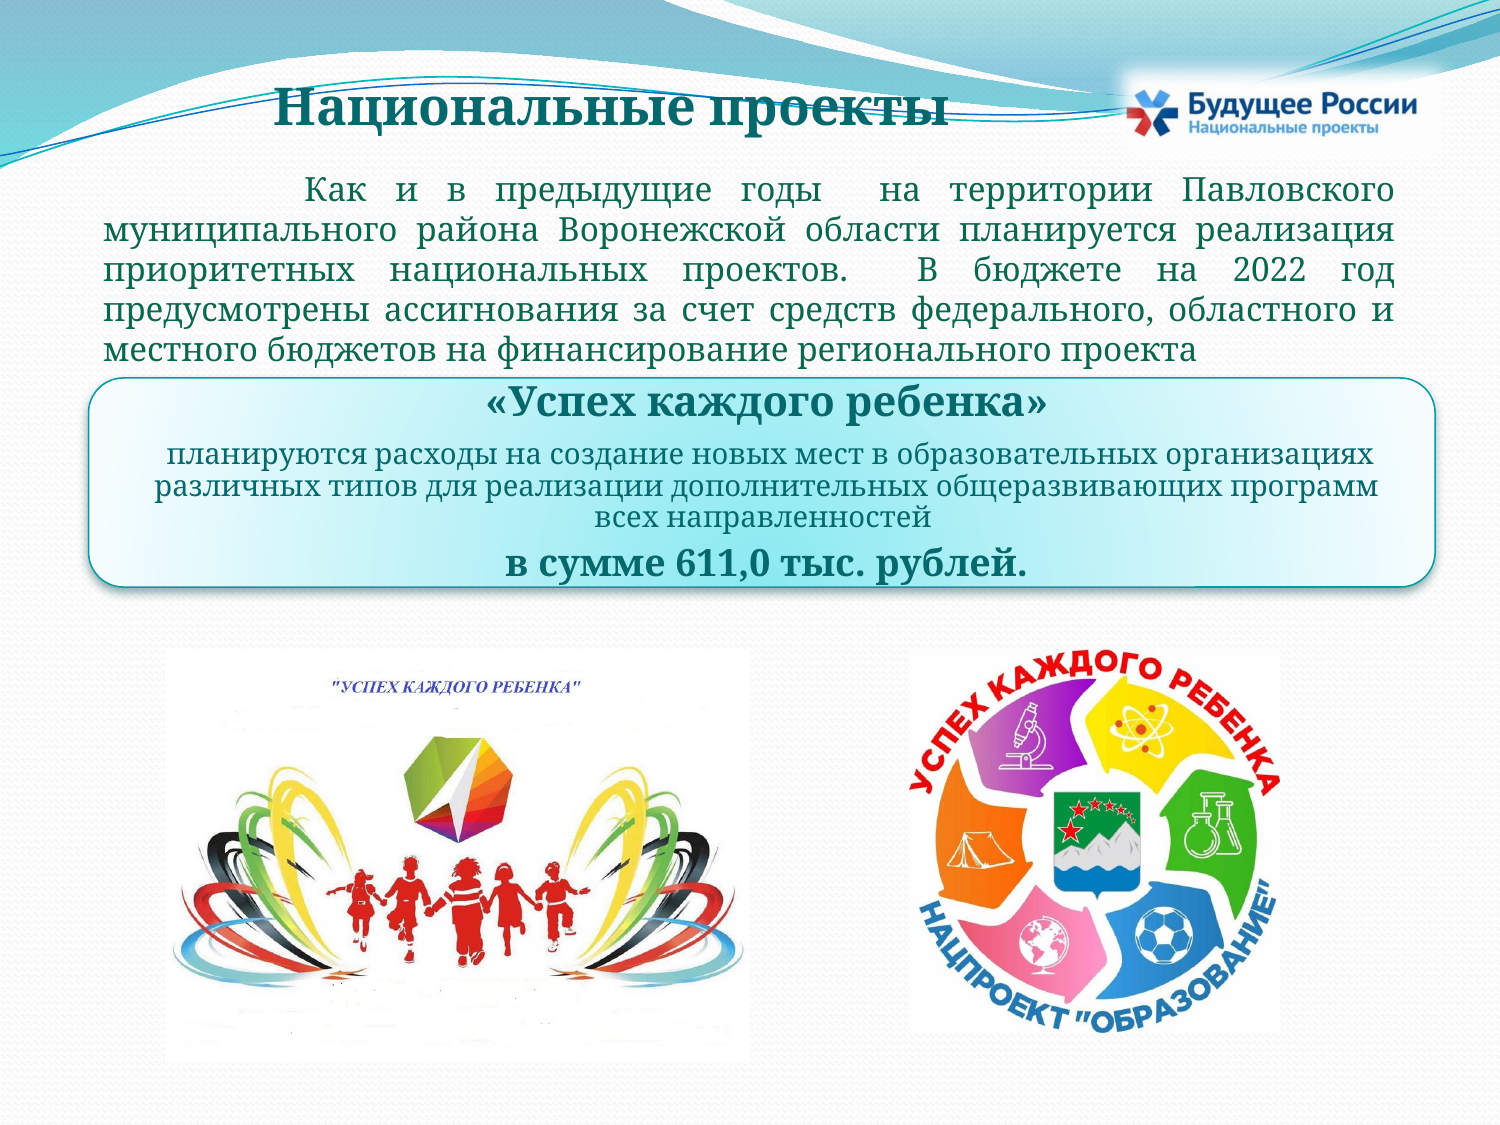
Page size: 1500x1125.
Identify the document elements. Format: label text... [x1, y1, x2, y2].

picture [1104, 51, 1461, 176]
text_box Национальные проекты [88, 66, 1099, 161]
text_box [88, 377, 1436, 634]
picture [908, 649, 1280, 1033]
picture [164, 649, 751, 1064]
text_box Как и в предыдущие годы на территории Павловского муниципального района Воронежской области планируется реализация приоритетных национальных проектов. В бюджете на 2022 год предусмотрены ассигнования за счет средств федерального, областного и местного бюджетов на финансирование регионального проекта [88, 161, 1412, 376]
